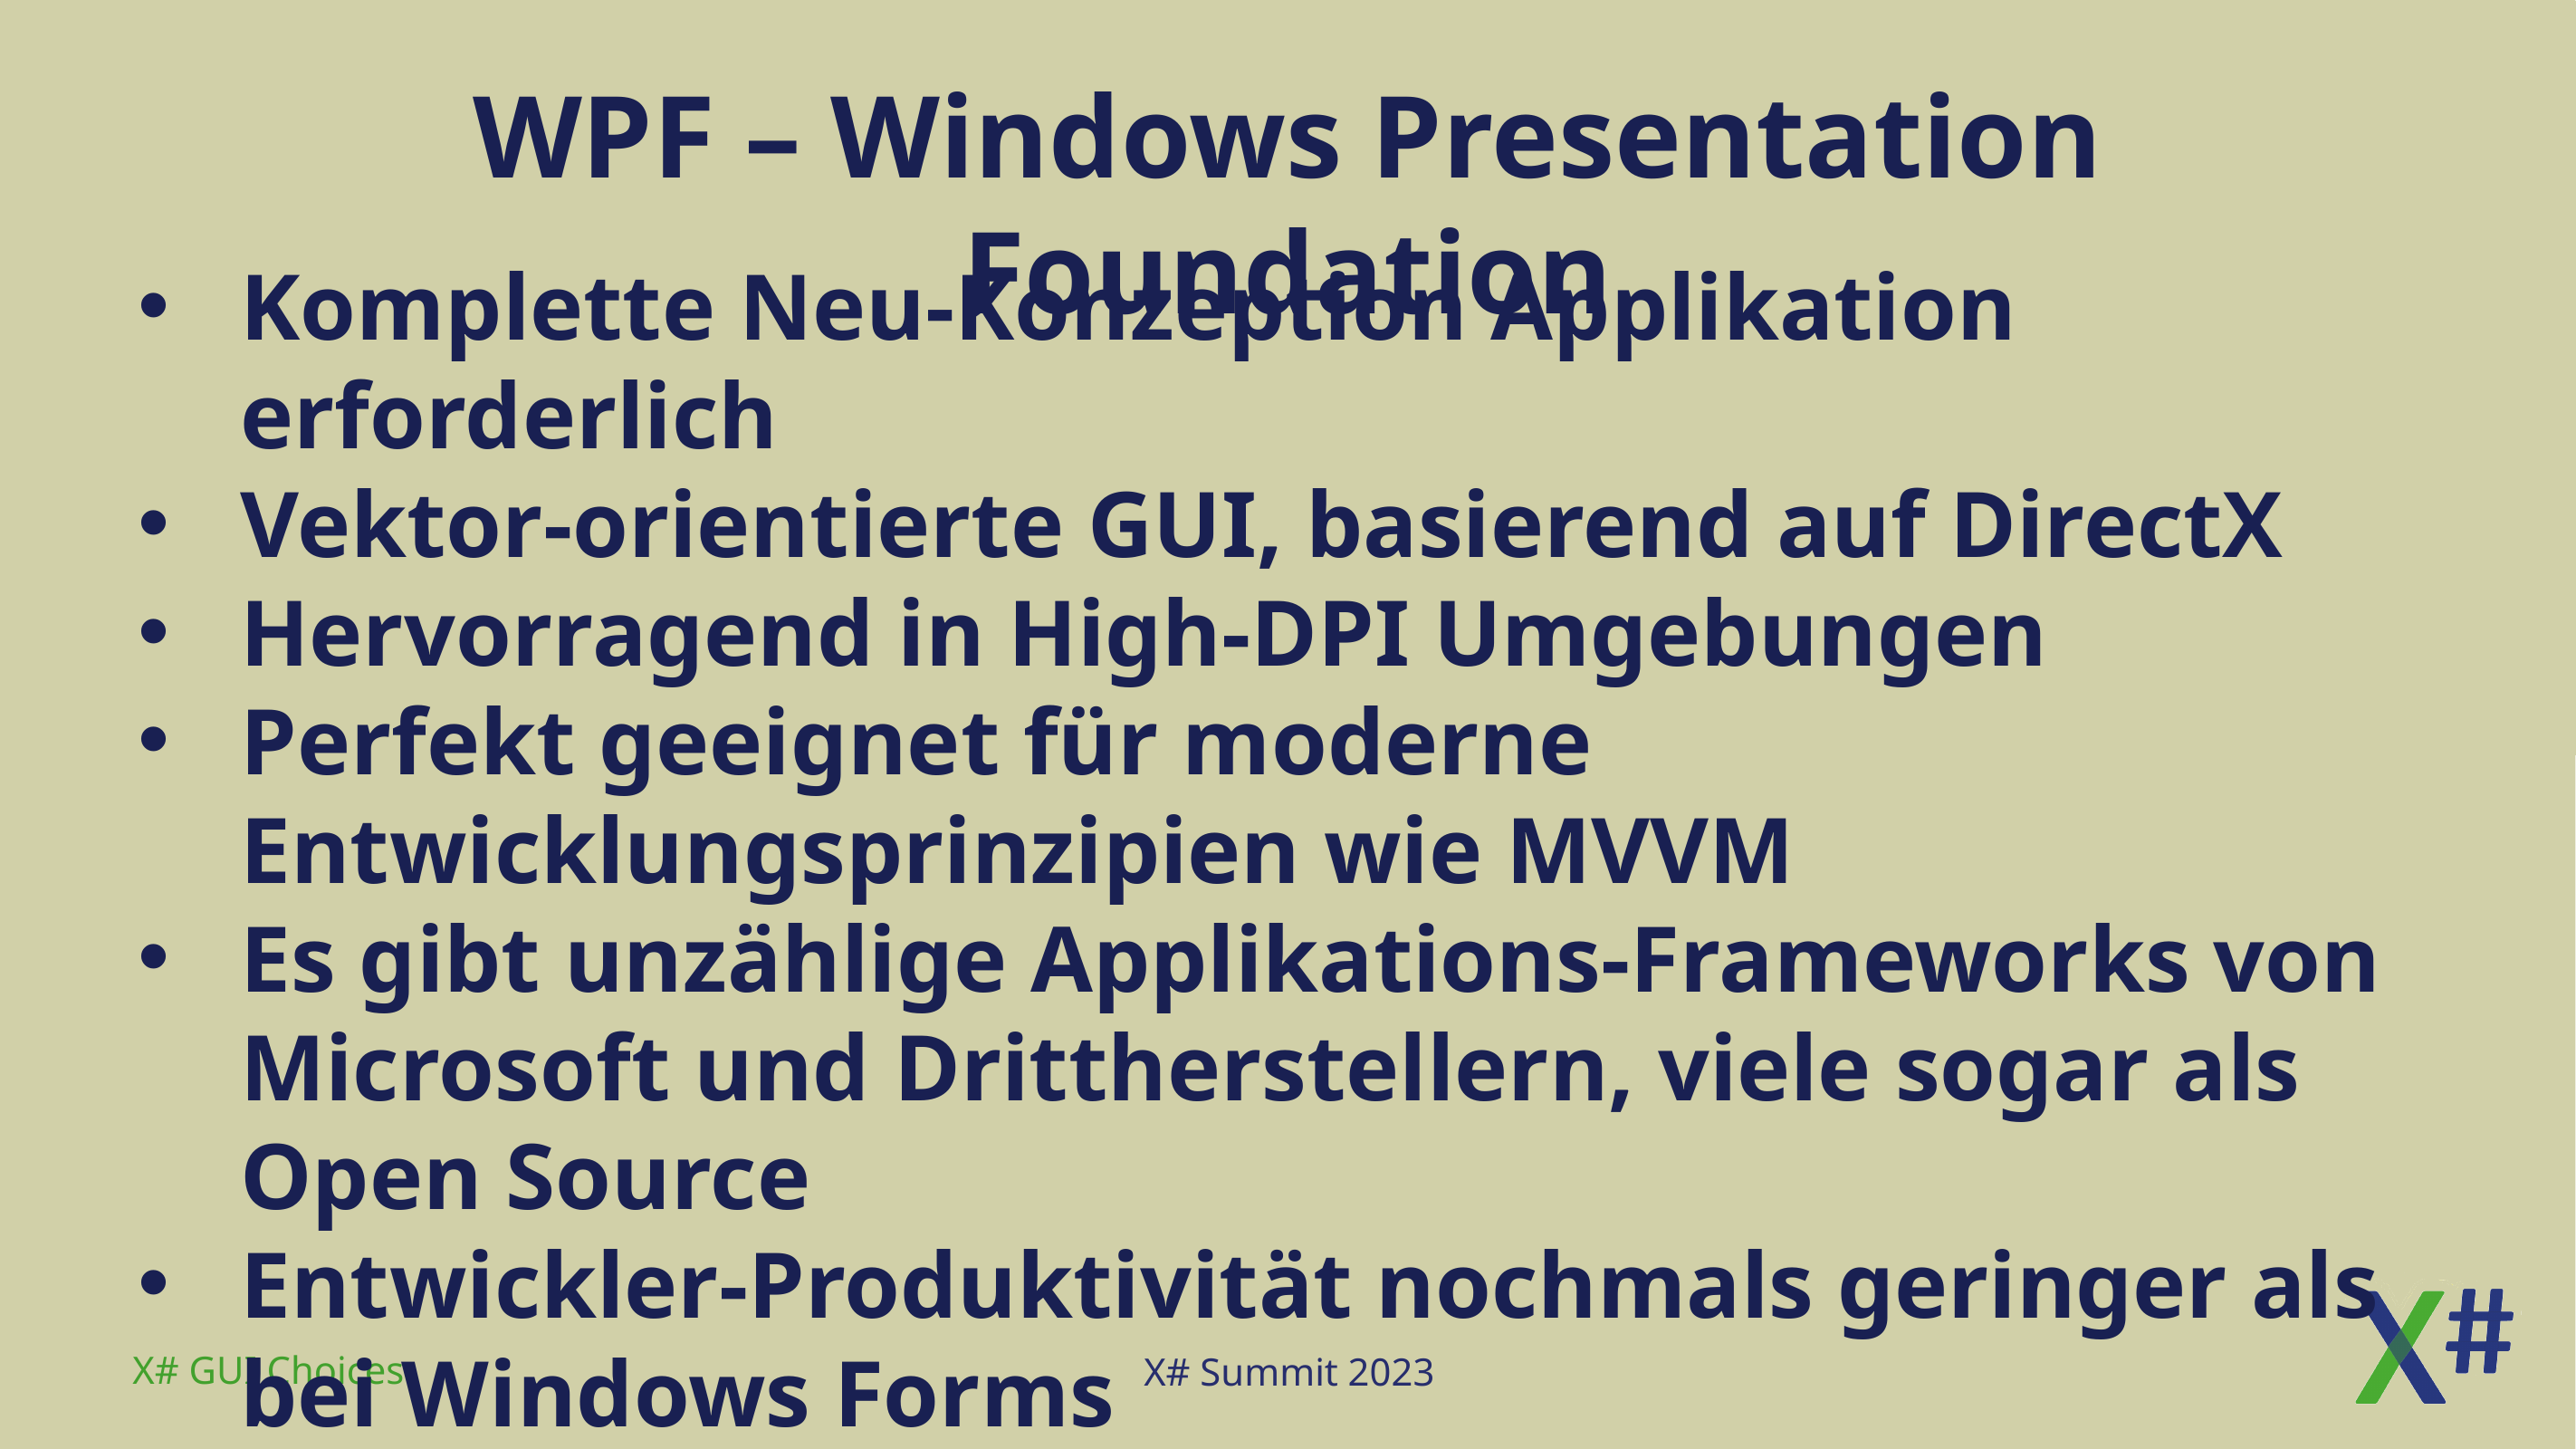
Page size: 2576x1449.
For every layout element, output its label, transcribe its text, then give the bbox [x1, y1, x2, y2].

text_box Komplette Neu-Konzeption Applikation erforderlich Vektor-orientierte GUI, basierend auf DirectX Hervorragend in High-DPI Umgebungen Perfekt geeignet für moderne Entwicklungsprinzipien wie MVVM Es gibt unzählige Applikations-Frameworks von Microsoft und Drittherstellern, viele sogar als Open Source Entwickler-Produktivität nochmals geringer als bei Windows Forms [125, 243, 2443, 1228]
title WPF – Windows Presentation Foundation [129, 58, 2447, 211]
picture [2335, 1267, 2536, 1425]
